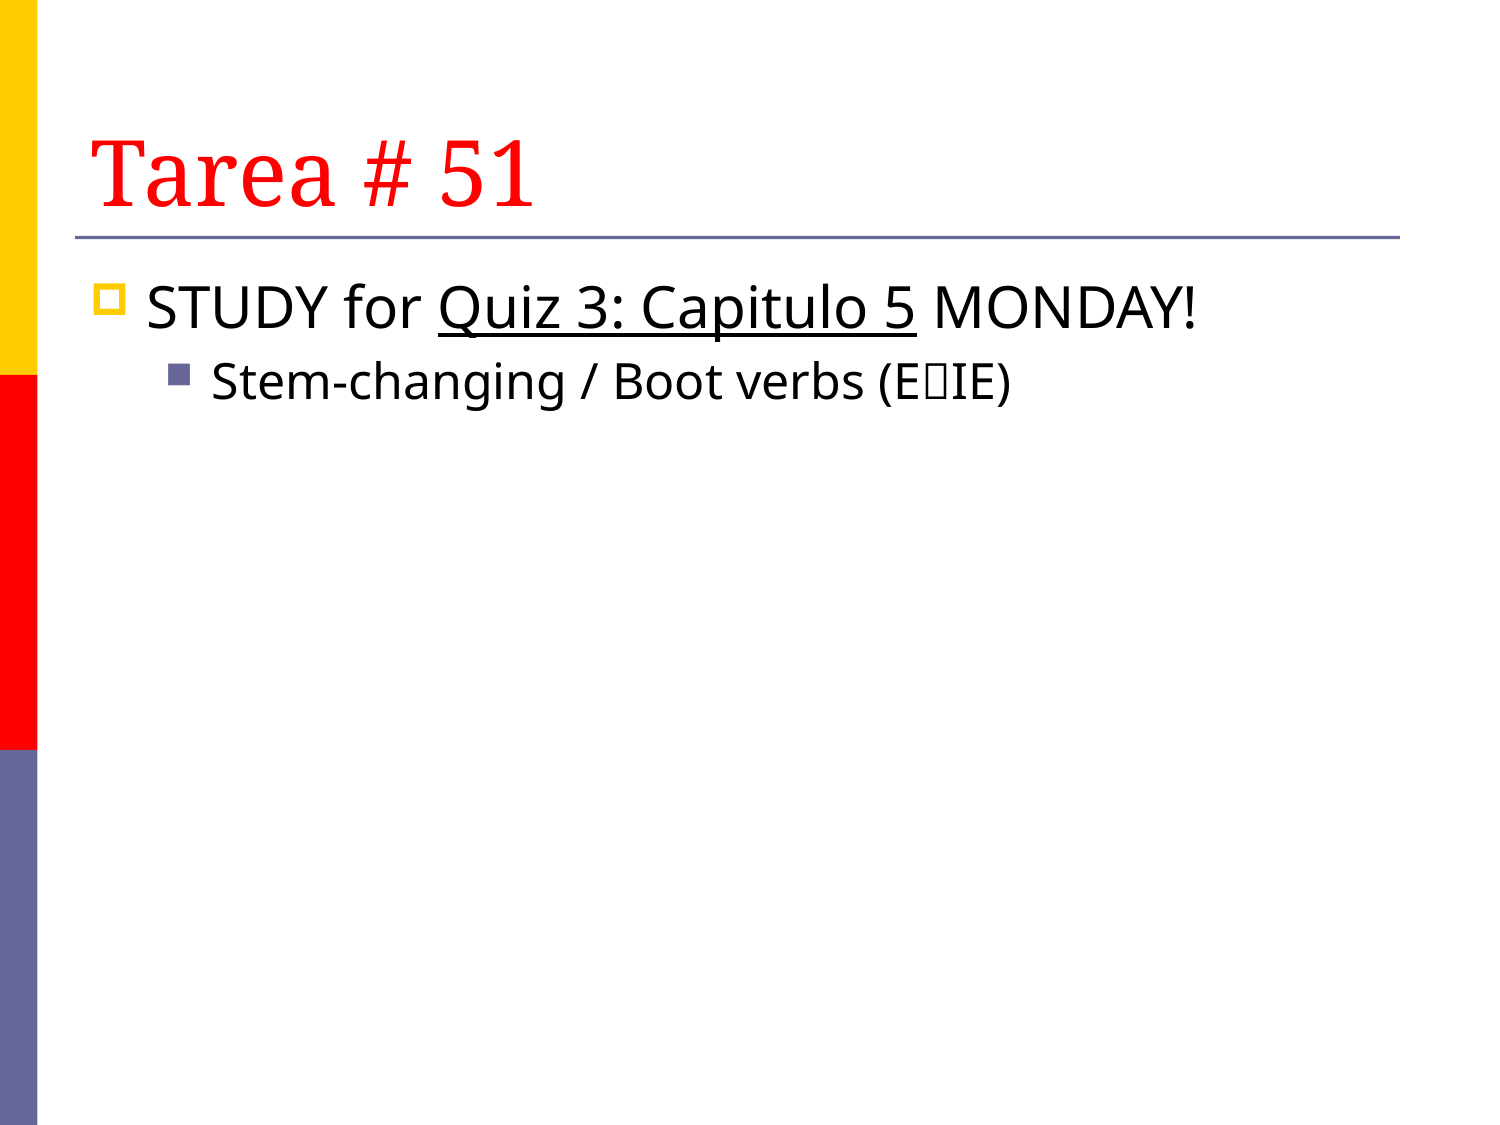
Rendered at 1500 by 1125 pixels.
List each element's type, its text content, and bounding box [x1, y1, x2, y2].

title Tarea # 51 [75, 45, 1425, 233]
list STUDY for Quiz 3: Capitulo 5 MONDAY! Stem-changing / Boot verbs (EIE) [75, 262, 1425, 1006]
